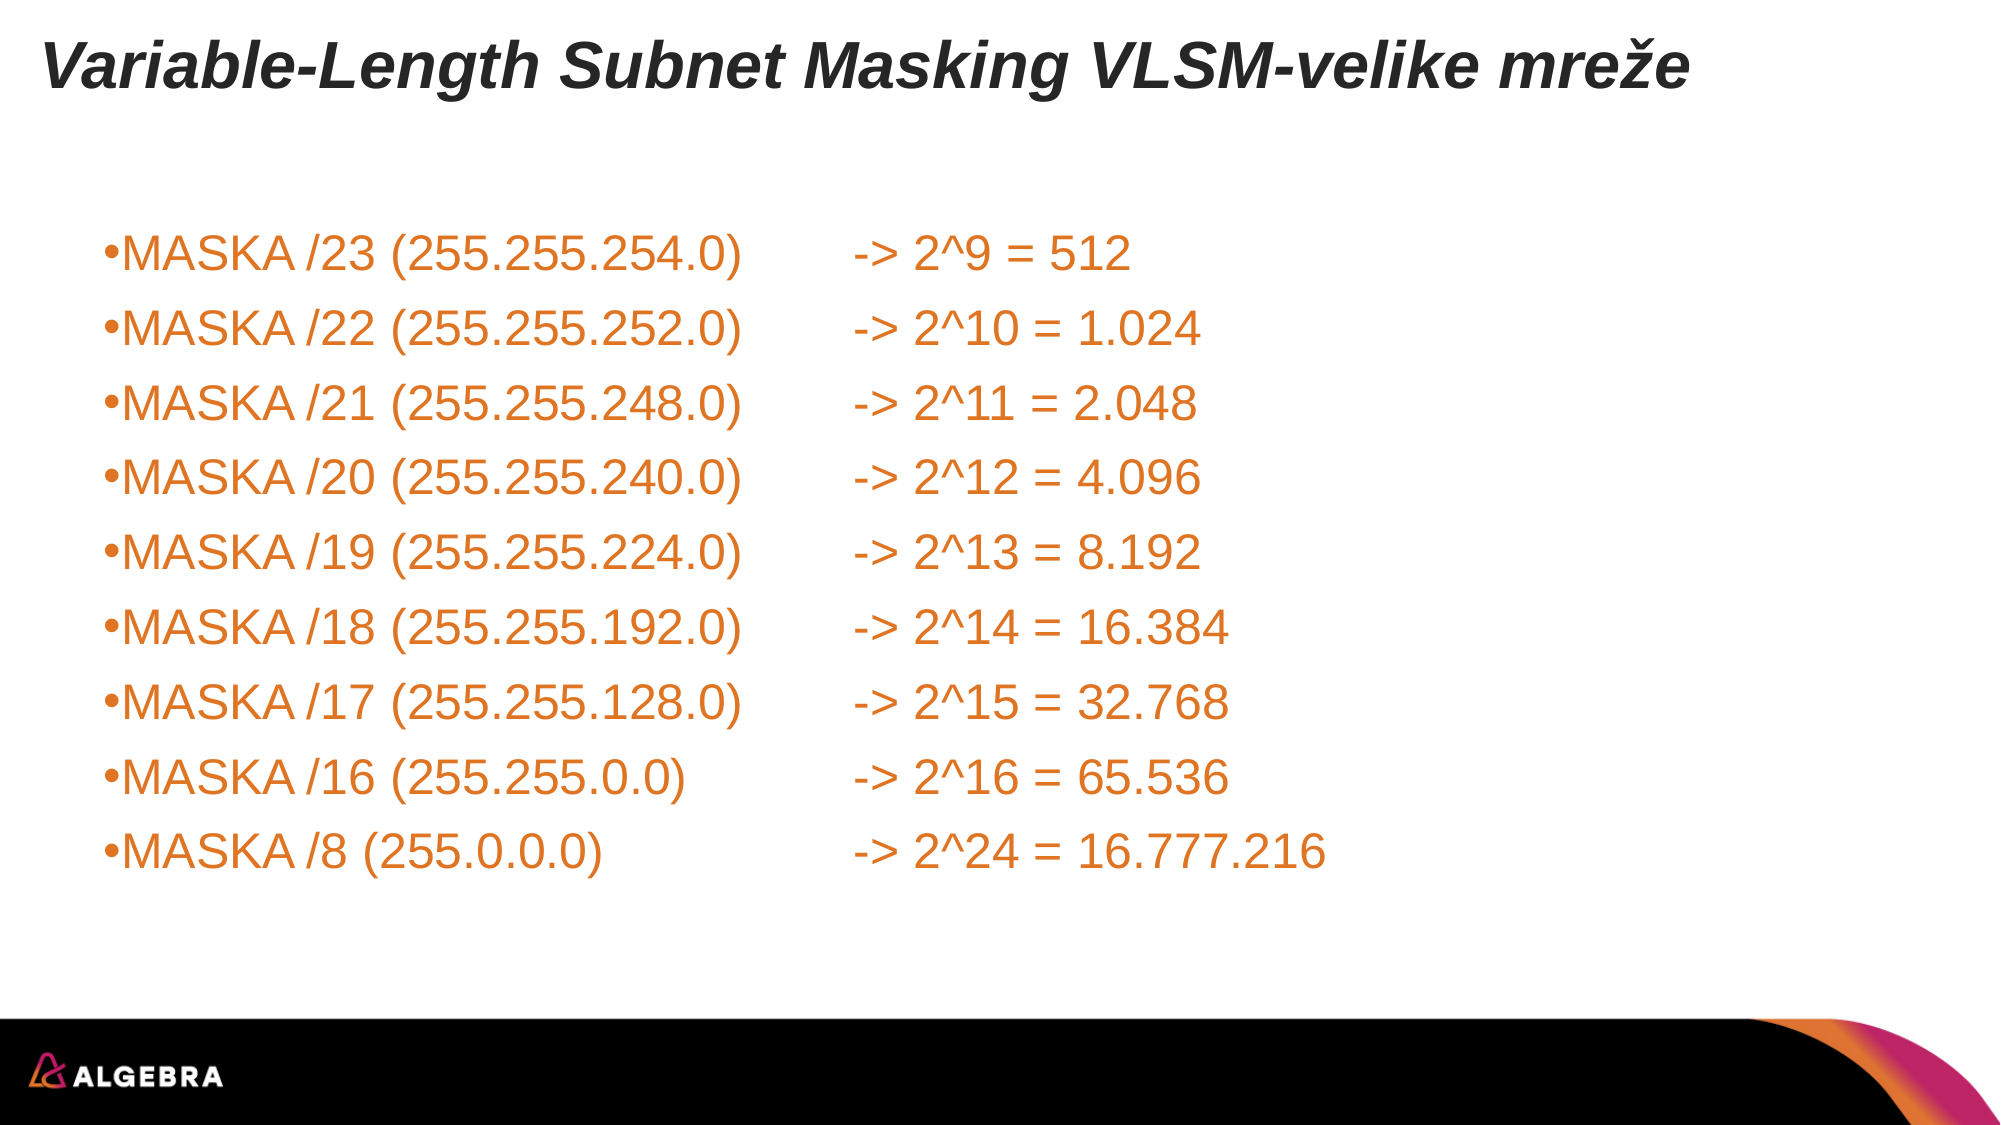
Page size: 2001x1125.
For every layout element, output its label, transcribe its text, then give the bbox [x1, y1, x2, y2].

text_box Maska /23 (255.255.254.0) -> 2^9 = 512 Maska /22 (255.255.252.0) -> 2^10 = 1.024 Maska /21 (255.255.248.0) -> 2^11 = 2.048 Maska /20 (255.255.240.0) -> 2^12 = 4.096 Maska /19 (255.255.224.0) -> 2^13 = 8.192 Maska /18 (255.255.192.0) -> 2^14 = 16.384 Maska /17 (255.255.128.0) -> 2^15 = 32.768 Maska /16 (255.255.0.0) -> 2^16 = 65.536 Maska /8 (255.0.0.0) -> 2^24 = 16.777.216 [103, 111, 1633, 962]
title Variable-Length Subnet Masking VLSM-velike mreže [39, 23, 1989, 200]
picture [0, 0, 2001, 1125]
